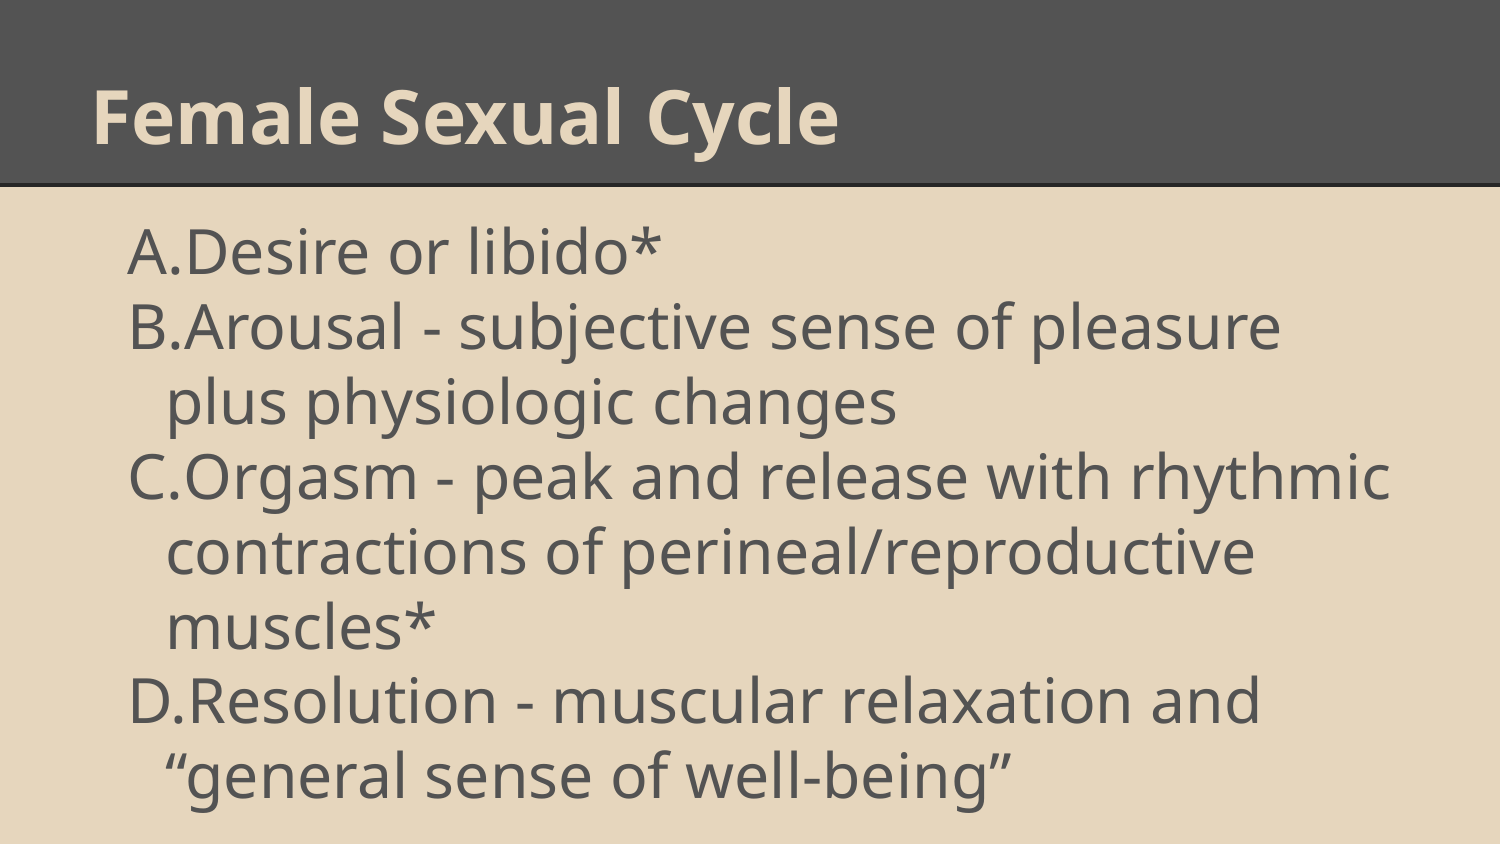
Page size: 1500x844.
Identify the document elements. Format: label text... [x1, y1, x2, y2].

title Female Sexual Cycle [75, 33, 1425, 175]
list Desire or libido* Arousal - subjective sense of pleasure plus physiologic changes Orgasm - peak and release with rhythmic contractions of perineal/reproductive muscles* Resolution - muscular relaxation and “general sense of well-being” [75, 196, 1425, 808]
